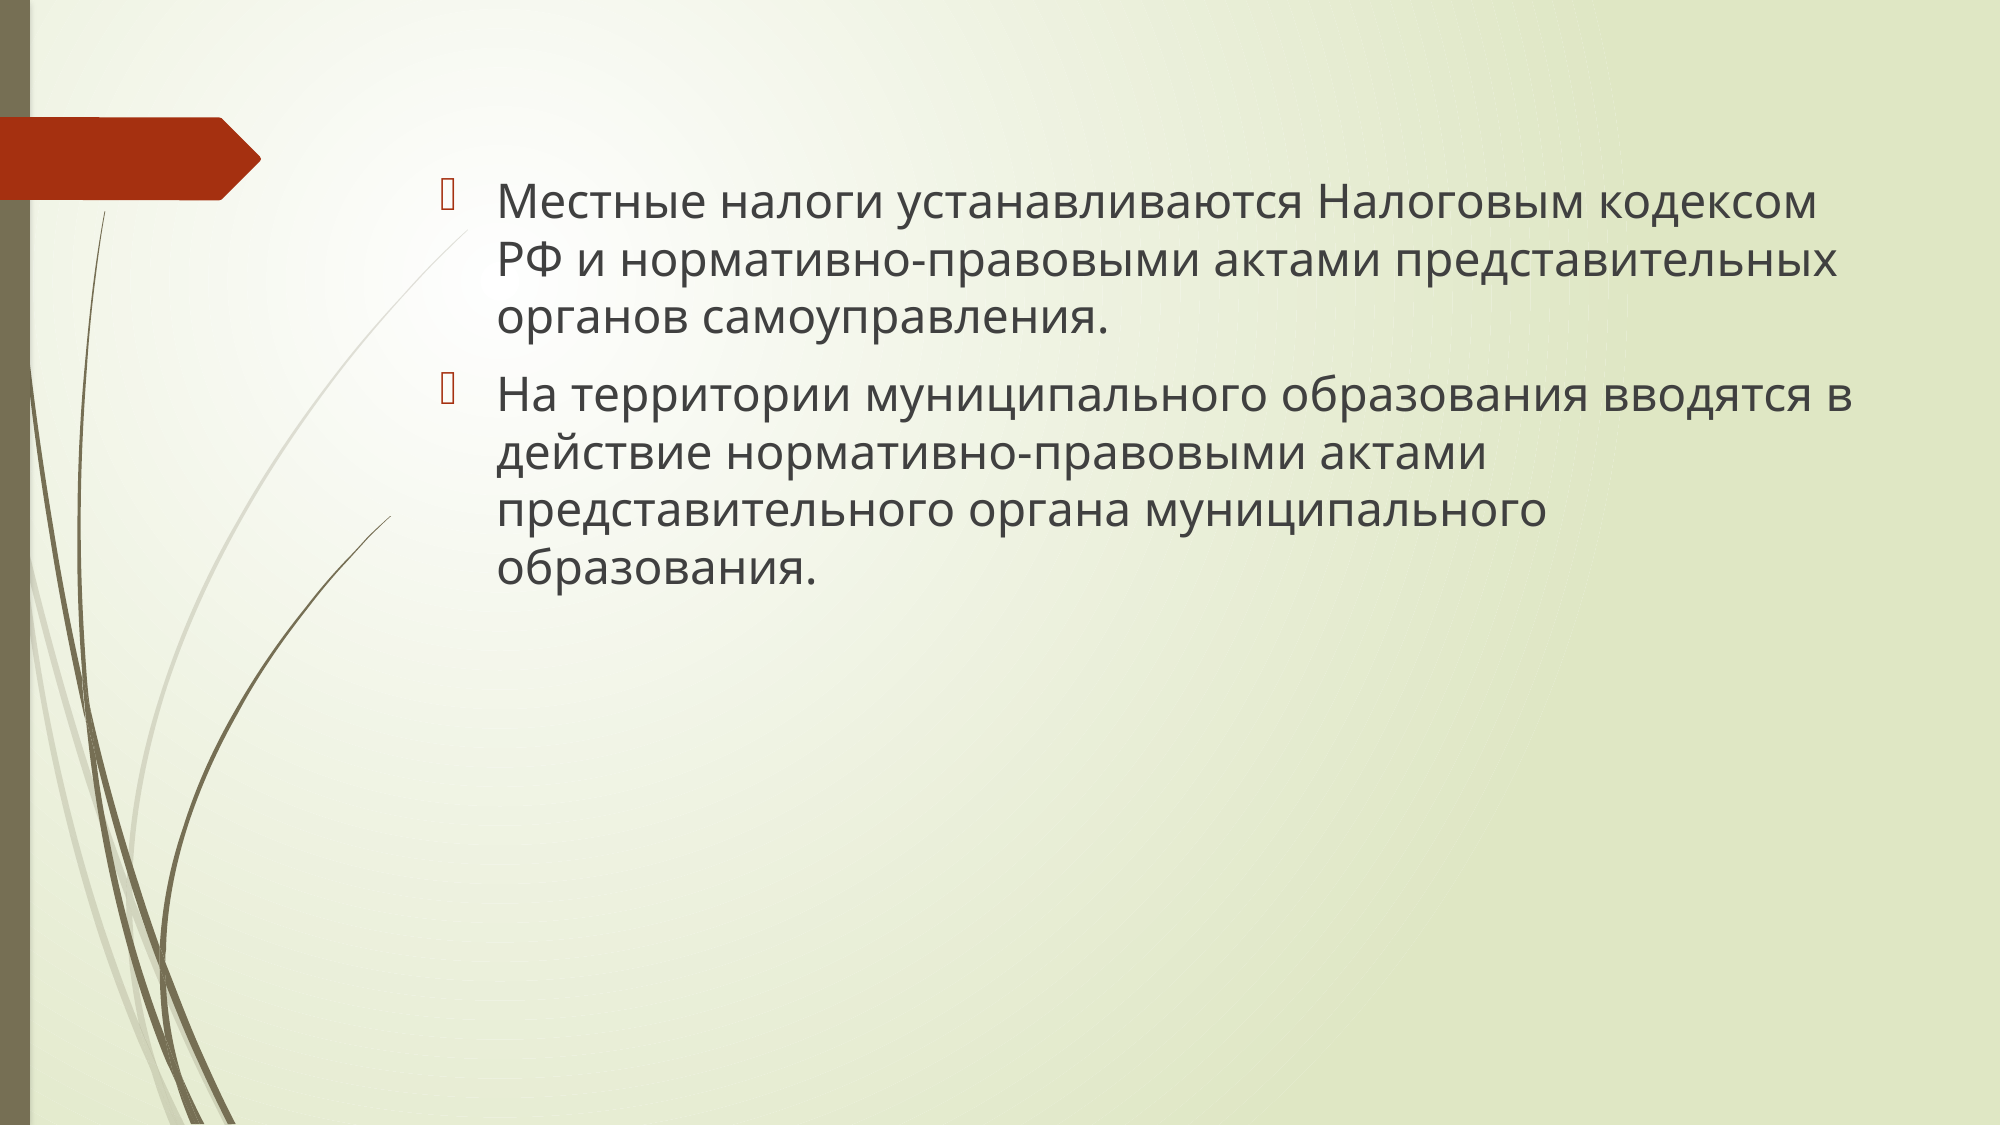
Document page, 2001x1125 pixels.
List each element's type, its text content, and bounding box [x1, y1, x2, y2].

list Местные налоги устанавливаются Налоговым кодексом РФ и нормативно-правовыми актами представительных органов самоуправления. На территории муниципального образования вводятся в действие нормативно-правовыми актами представительного органа муниципального образования. [424, 163, 1888, 970]
